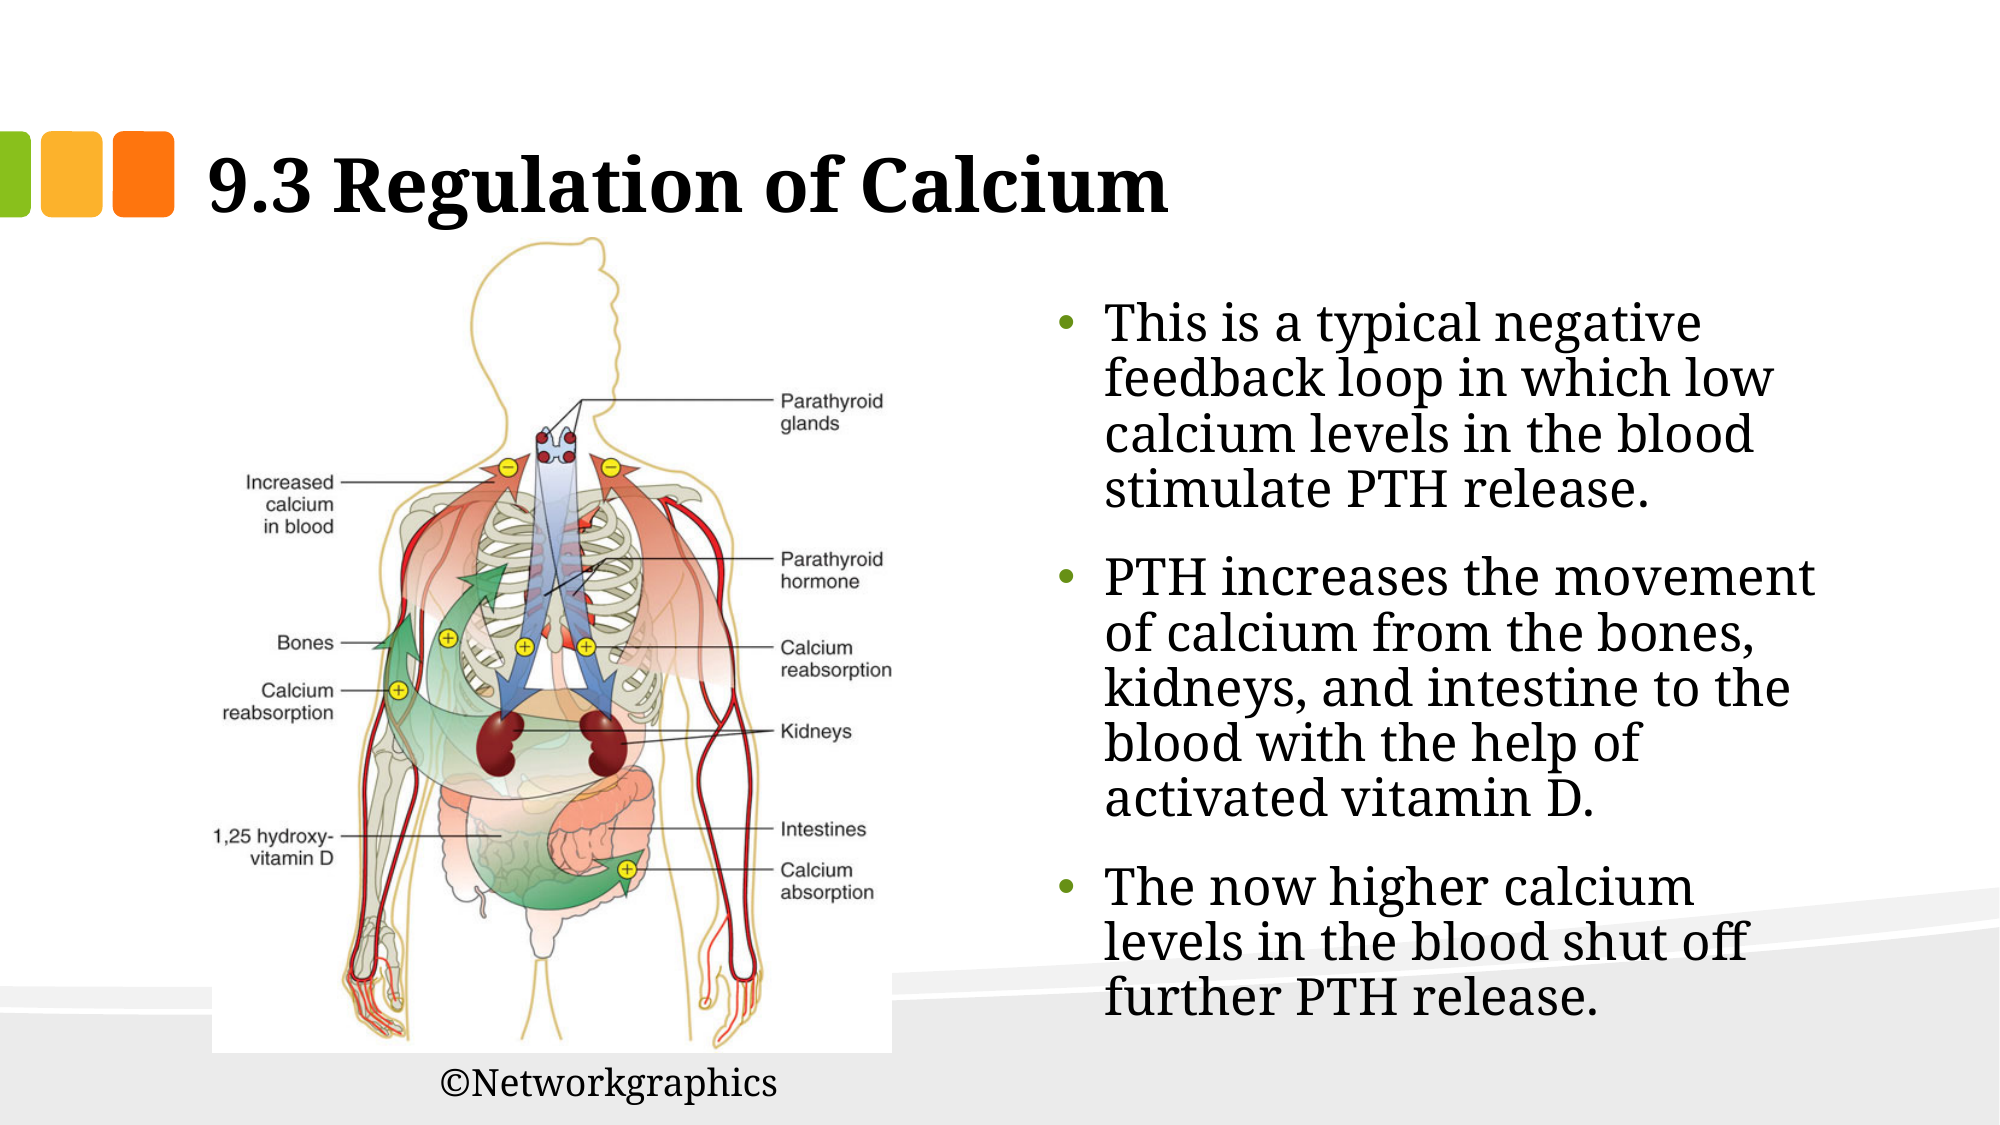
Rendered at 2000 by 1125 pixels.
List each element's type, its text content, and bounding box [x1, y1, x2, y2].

list This is a typical negative feedback loop in which low calcium levels in the blood stimulate PTH release. PTH increases the movement of calcium from the bones, kidneys, and intestine to the blood with the help of activated vitamin D. The now higher calcium levels in the blood shut off further PTH release. [1037, 287, 1850, 1053]
title 9.3 Regulation of Calcium [187, 24, 1787, 238]
text_box ©Networkgraphics [424, 1053, 813, 1111]
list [211, 237, 892, 1053]
